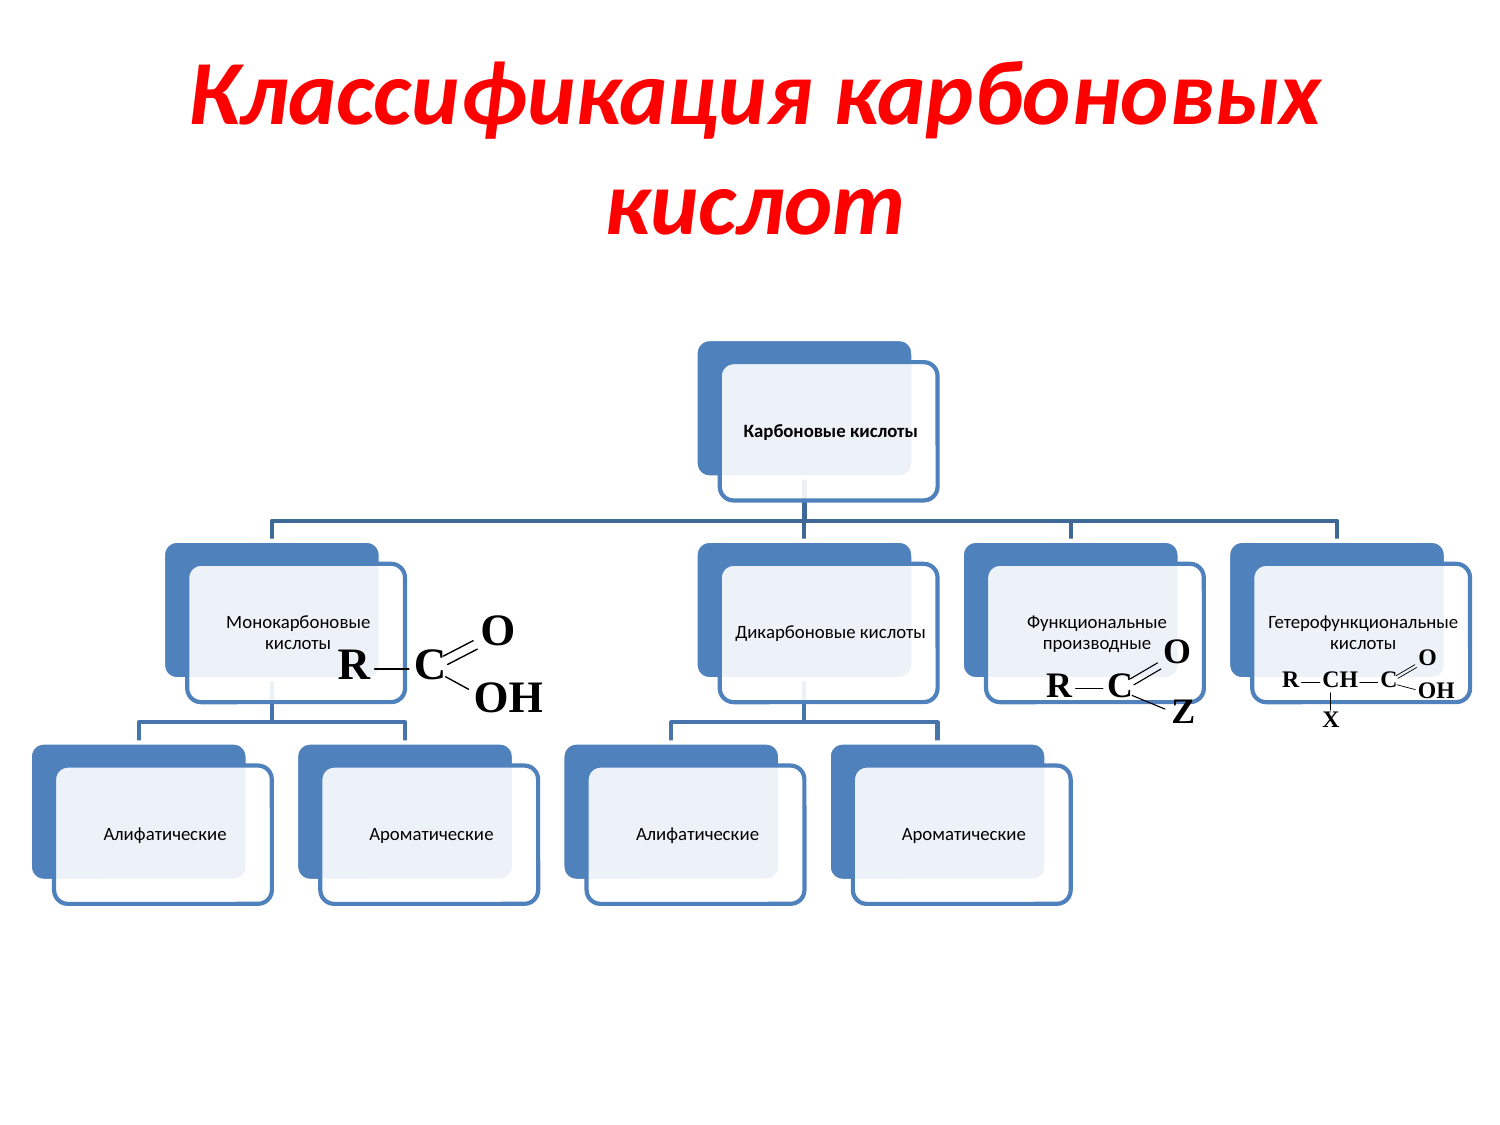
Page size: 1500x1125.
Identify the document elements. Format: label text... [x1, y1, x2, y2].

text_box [336, 609, 543, 729]
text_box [1045, 634, 1196, 736]
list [29, 148, 1471, 1095]
title Классификация карбоновых кислот [135, 136, 1377, 147]
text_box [1281, 646, 1454, 736]
